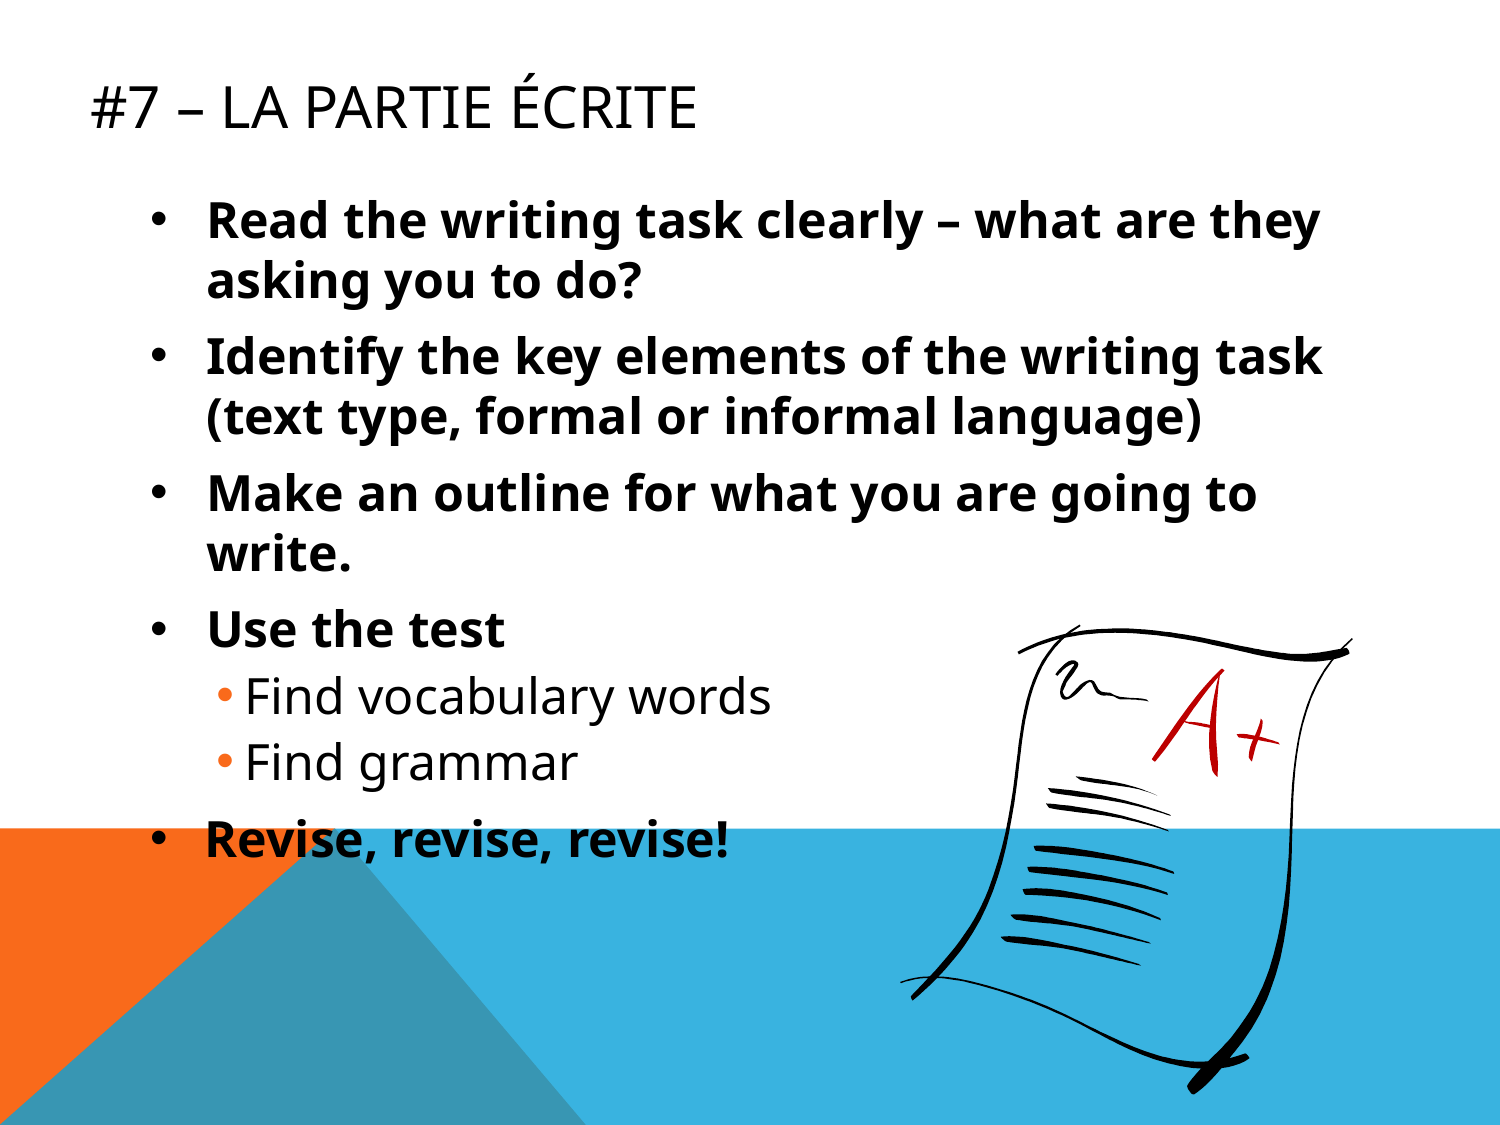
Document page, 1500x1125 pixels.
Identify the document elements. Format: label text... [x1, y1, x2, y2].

list Read the writing task clearly – what are they asking you to do? Identify the key elements of the writing task (text type, formal or informal language) Make an outline for what you are going to write. Use the test Find vocabulary words Find grammar Revise, revise, revise! [135, 180, 1369, 900]
title #7 – La partie écrite [75, 60, 1450, 150]
picture [899, 623, 1353, 1096]
